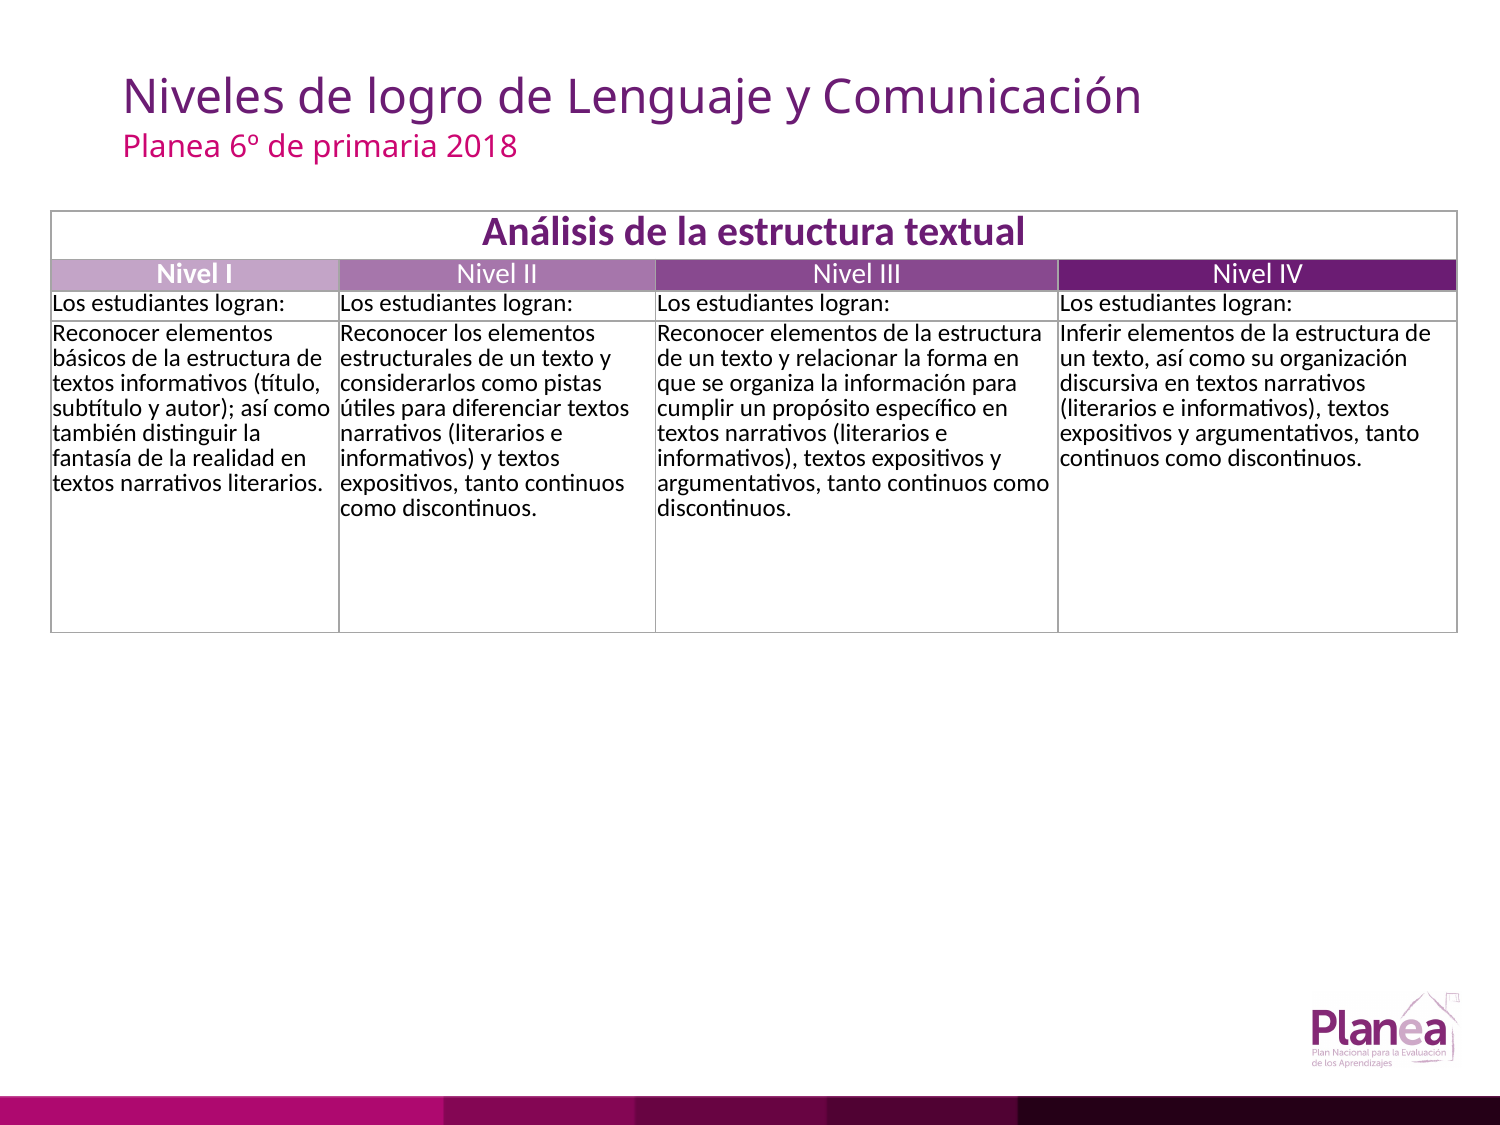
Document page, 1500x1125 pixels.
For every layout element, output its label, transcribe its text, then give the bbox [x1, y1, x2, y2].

title Niveles de logro de Lenguaje y Comunicación [107, 64, 1402, 110]
table_cell Los estudiantes logran: [340, 292, 655, 320]
table_cell Reconocer los elementos estructurales de un texto y considerarlos como pistas útiles para diferenciar textos narrativos (literarios e informativos) y textos expositivos, tanto continuos como discontinuos. [340, 322, 655, 632]
table_cell Los estudiantes logran: [1059, 292, 1456, 320]
subtitle Planea 6º de primaria 2018 [107, 110, 1402, 210]
picture [0, 1096, 1500, 1125]
table_cell Nivel II [340, 260, 655, 290]
table_cell Nivel I [52, 260, 338, 290]
table_header Análisis de la estructura textual [52, 212, 1456, 259]
table_cell Nivel IV [1059, 260, 1456, 290]
table_cell Los estudiantes logran: [52, 292, 338, 320]
table_cell Reconocer elementos básicos de la estructura de textos informativos (título, subtítulo y autor); así como también distinguir la fantasía de la realidad en textos narrativos literarios. [52, 322, 338, 632]
table_cell Reconocer elementos de la estructura de un texto y relacionar la forma en que se organiza la información para cumplir un propósito específico en textos narrativos (literarios e informativos), textos expositivos y argumentativos, tanto continuos como discontinuos. [656, 322, 1057, 632]
table_cell Los estudiantes logran: [656, 292, 1057, 320]
table_cell Nivel III [656, 260, 1057, 290]
picture [1312, 991, 1462, 1068]
table_cell Inferir elementos de la estructura de un texto, así como su organización discursiva en textos narrativos (literarios e informativos), textos expositivos y argumentativos, tanto continuos como discontinuos. [1059, 322, 1456, 632]
